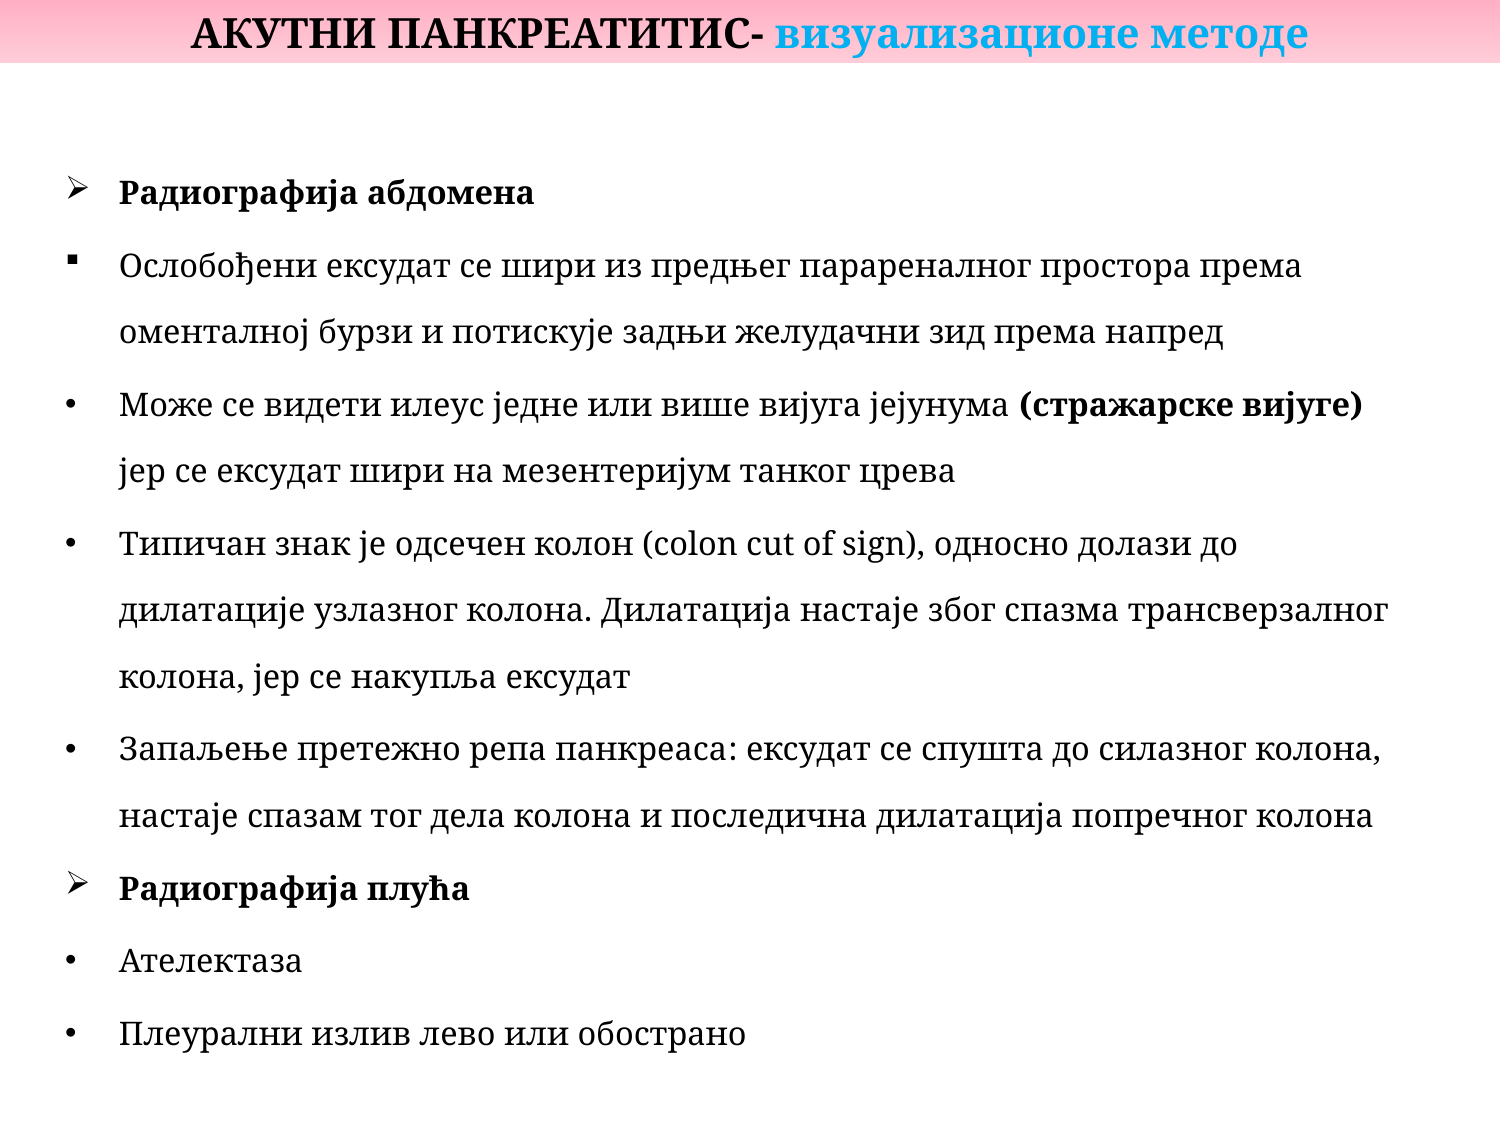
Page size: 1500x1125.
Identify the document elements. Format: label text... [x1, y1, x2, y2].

text_box АКУТНИ ПАНКРЕАТИТИС- визуализационе методе [0, 0, 1500, 63]
list Радиографија абдомена Ослобођени ексудат се шири из предњег парареналног простора према оменталној бурзи и потискује задњи желудачни зид према напред Може се видети илеус једне или више вијуга јејунума (стражарске вијуге) јер се ексудат шири на мезентеријум танког црева Типичан знак је одсечен колон (colon cut of sign), односно долази до дилатације узлазног колона. Дилатација настаје због спазма трансверзалног колона, јер се накупља ексудат Запаљење претежно репа панкреаса: ексудат се спушта до силазног колона, настаје спазам тог дела колона и последична дилатација попречног колона Радиографија плућа Ателектаза Плеурални излив лево или обострано [50, 137, 1427, 1083]
